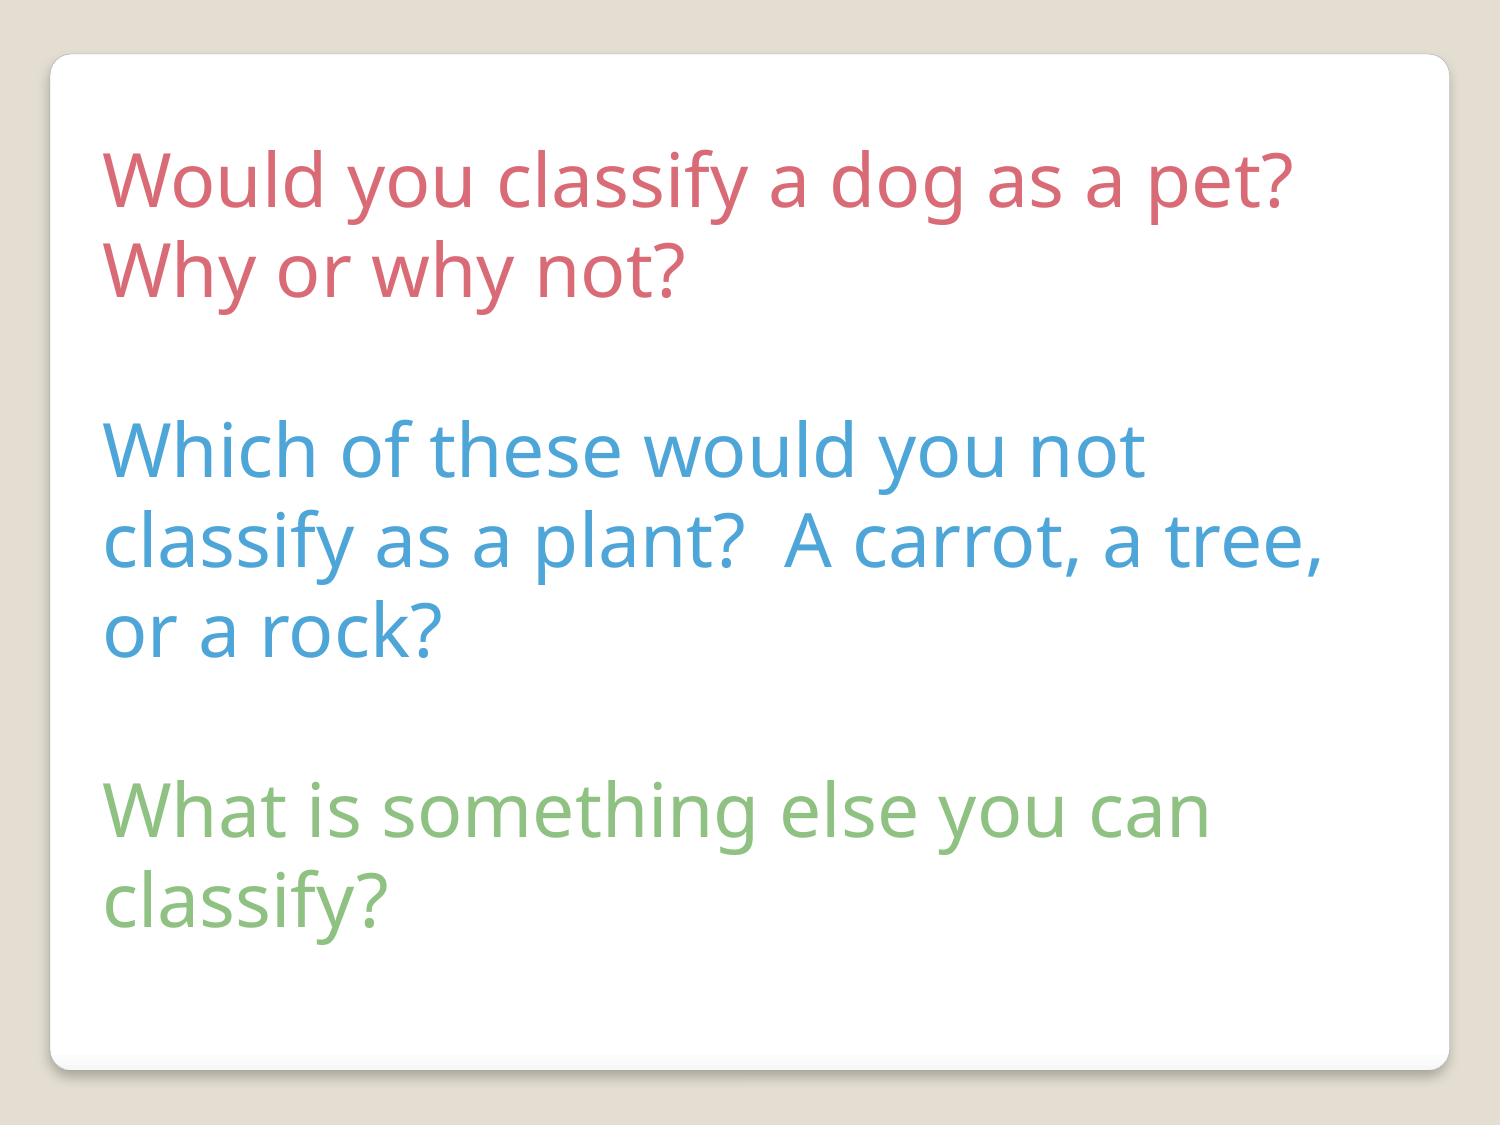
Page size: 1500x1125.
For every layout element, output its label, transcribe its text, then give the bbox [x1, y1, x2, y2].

text_box Would you classify a dog as a pet? Why or why not? Which of these would you not classify as a plant? A carrot, a tree, or a rock? What is something else you can classify? [87, 124, 1400, 950]
